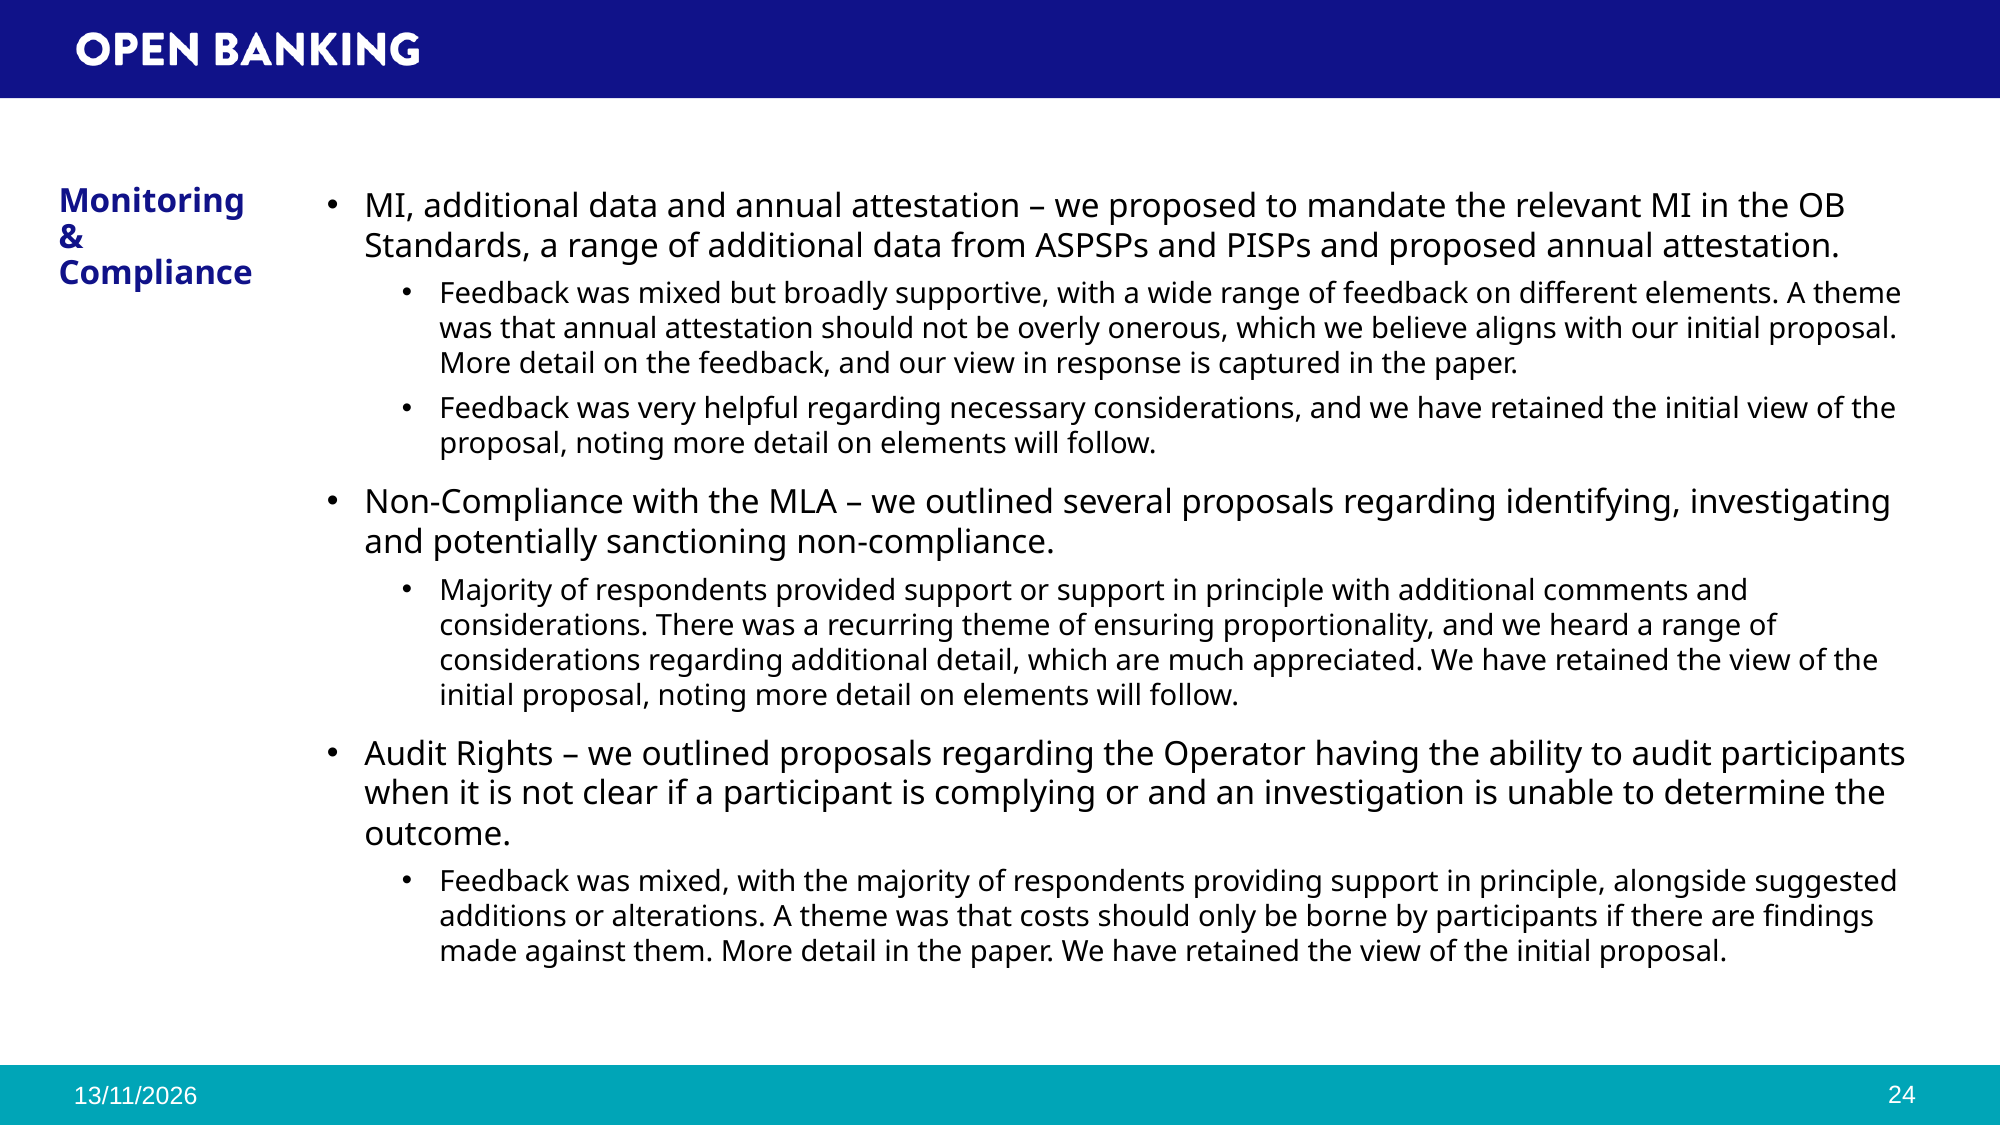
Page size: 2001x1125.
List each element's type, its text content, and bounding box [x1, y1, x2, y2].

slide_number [59, 1065, 509, 1125]
picture [43, 0, 452, 99]
title Monitoring & Compliance [43, 176, 291, 453]
list MI, additional data and annual attestation – we proposed to mandate the relevant MI in the OB Standards, a range of additional data from ASPSPs and PISPs and proposed annual attestation. Feedback was mixed but broadly supportive, with a wide range of feedback on different elements. A theme was that annual attestation should not be overly onerous, which we believe aligns with our initial proposal. More detail on the feedback, and our view in response is captured in the paper. Feedback was very helpful regarding necessary considerations, and we have retained the initial view of the proposal, noting more detail on elements will follow. Non-Compliance with the MLA – we outlined several proposals regarding identifying, investigating and potentially sanctioning non-compliance. Majority of respondents provided support or support in principle with additional comments and considerations. There was a recurring theme of ensuring proportionality, and we heard a range of considerations regarding additional detail, which are much appreciated. We have retained the view of the initial proposal, noting more detail on elements will follow. Audit Rights – we outlined proposals regarding the Operator having the ability to audit participants when it is not clear if a participant is complying or and an investigation is unable to determine the outcome. Feedback was mixed, with the majority of respondents providing support in principle, alongside suggested additions or alterations. A theme was that costs should only be borne by participants if there are findings made against them. More detail in the paper. We have retained the view of the initial proposal. [311, 176, 1925, 1017]
slide_number 24 [1412, 1064, 1932, 1124]
footer [662, 1064, 1338, 1124]
